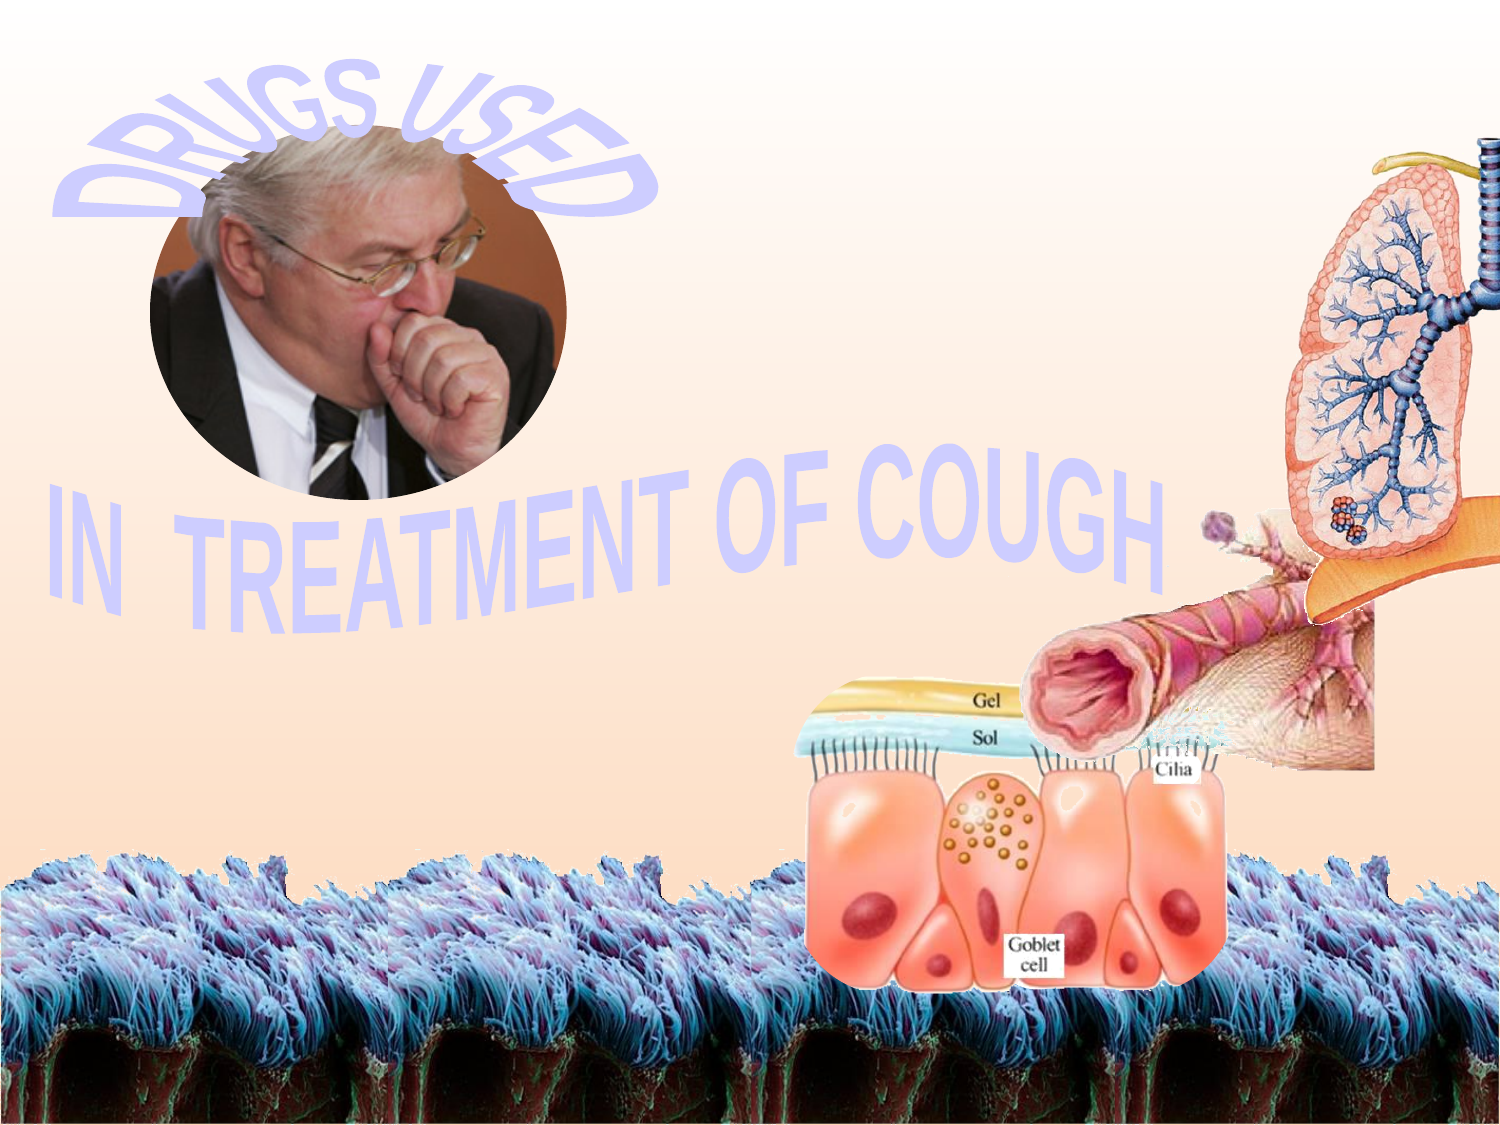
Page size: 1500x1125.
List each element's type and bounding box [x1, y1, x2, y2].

text_box [0, 849, 1500, 1125]
picture [149, 124, 567, 501]
text_box [790, 672, 1238, 996]
picture [1002, 112, 1500, 772]
